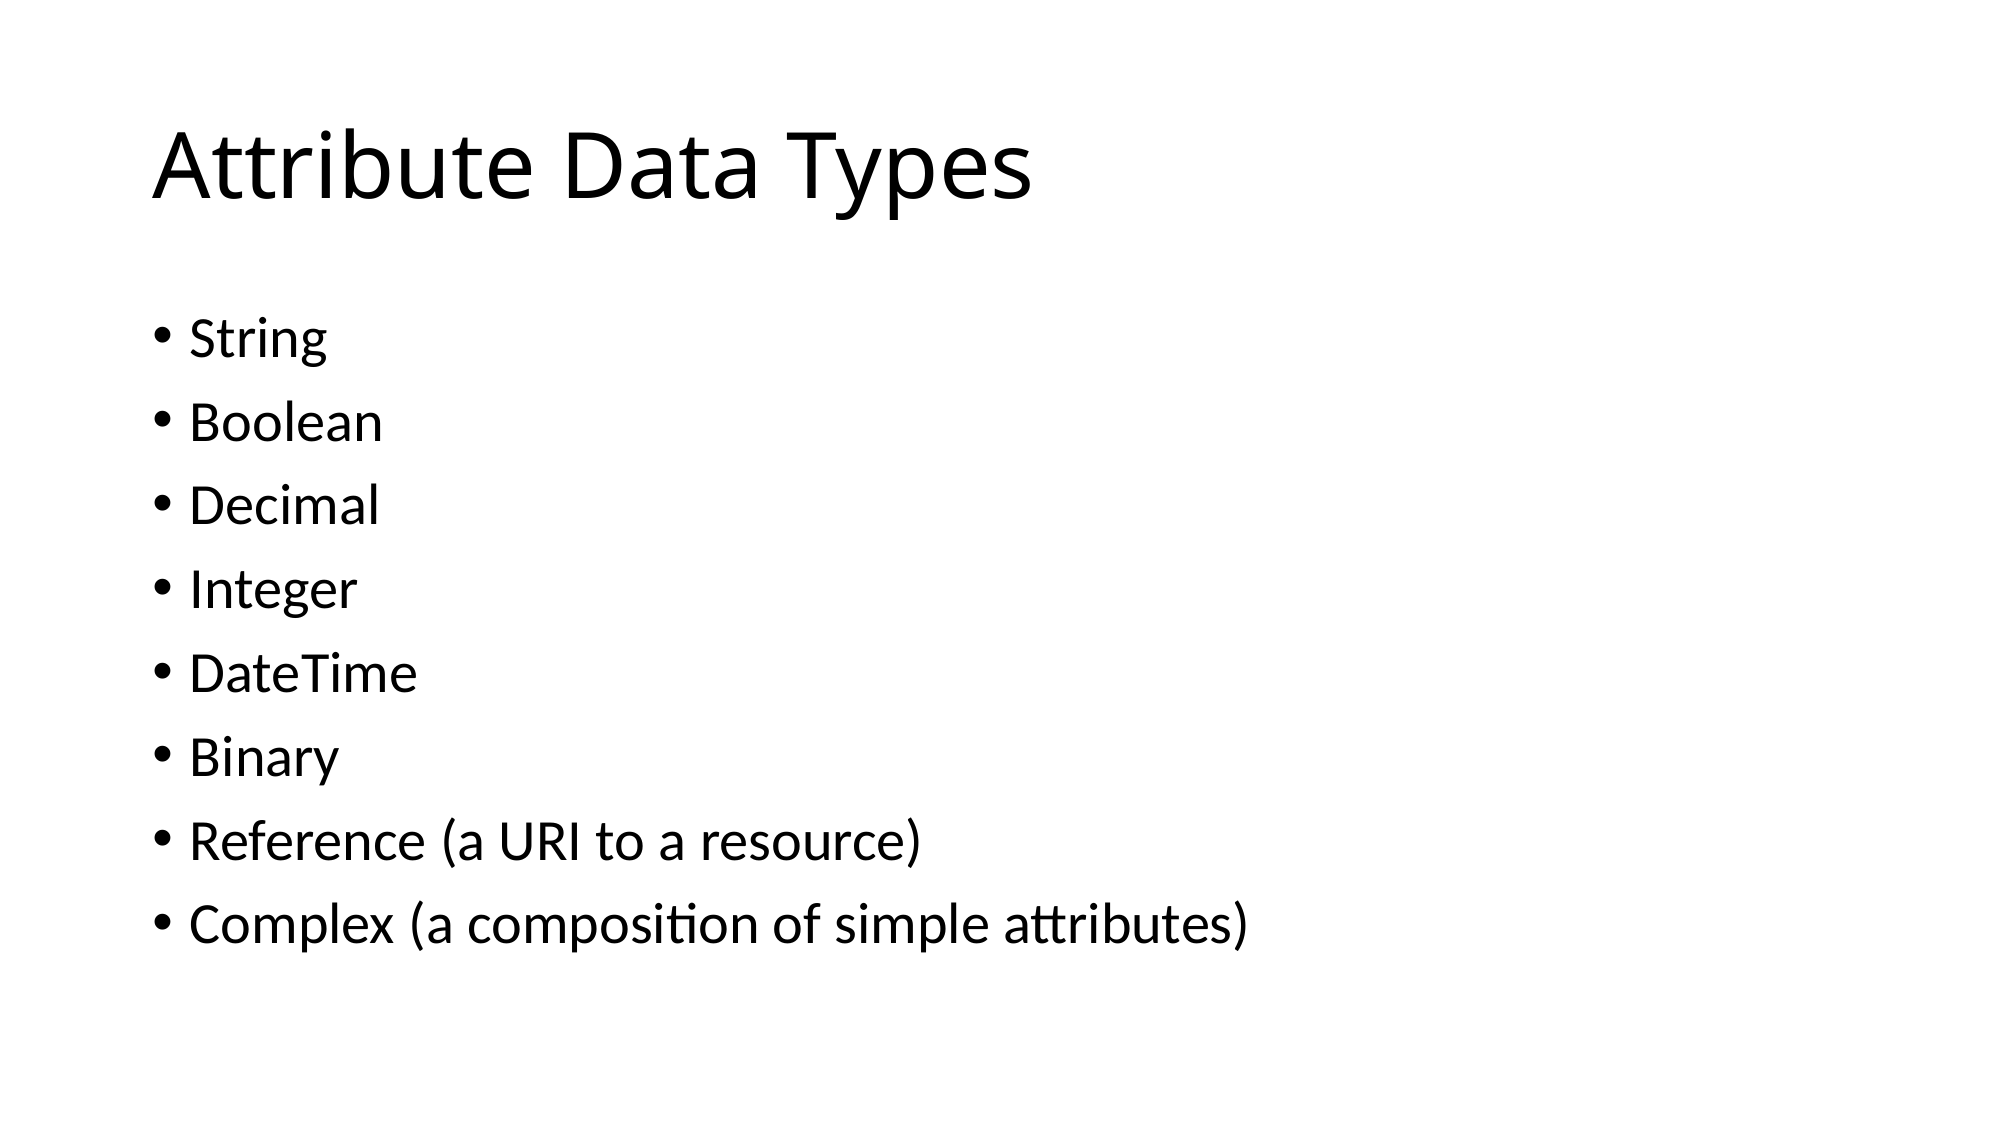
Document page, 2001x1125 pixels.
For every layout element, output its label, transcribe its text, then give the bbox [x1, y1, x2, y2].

title Attribute Data Types [137, 59, 1863, 278]
list String Boolean Decimal Integer DateTime Binary Reference (a URI to a resource) Complex (a composition of simple attributes) [137, 299, 1863, 1014]
